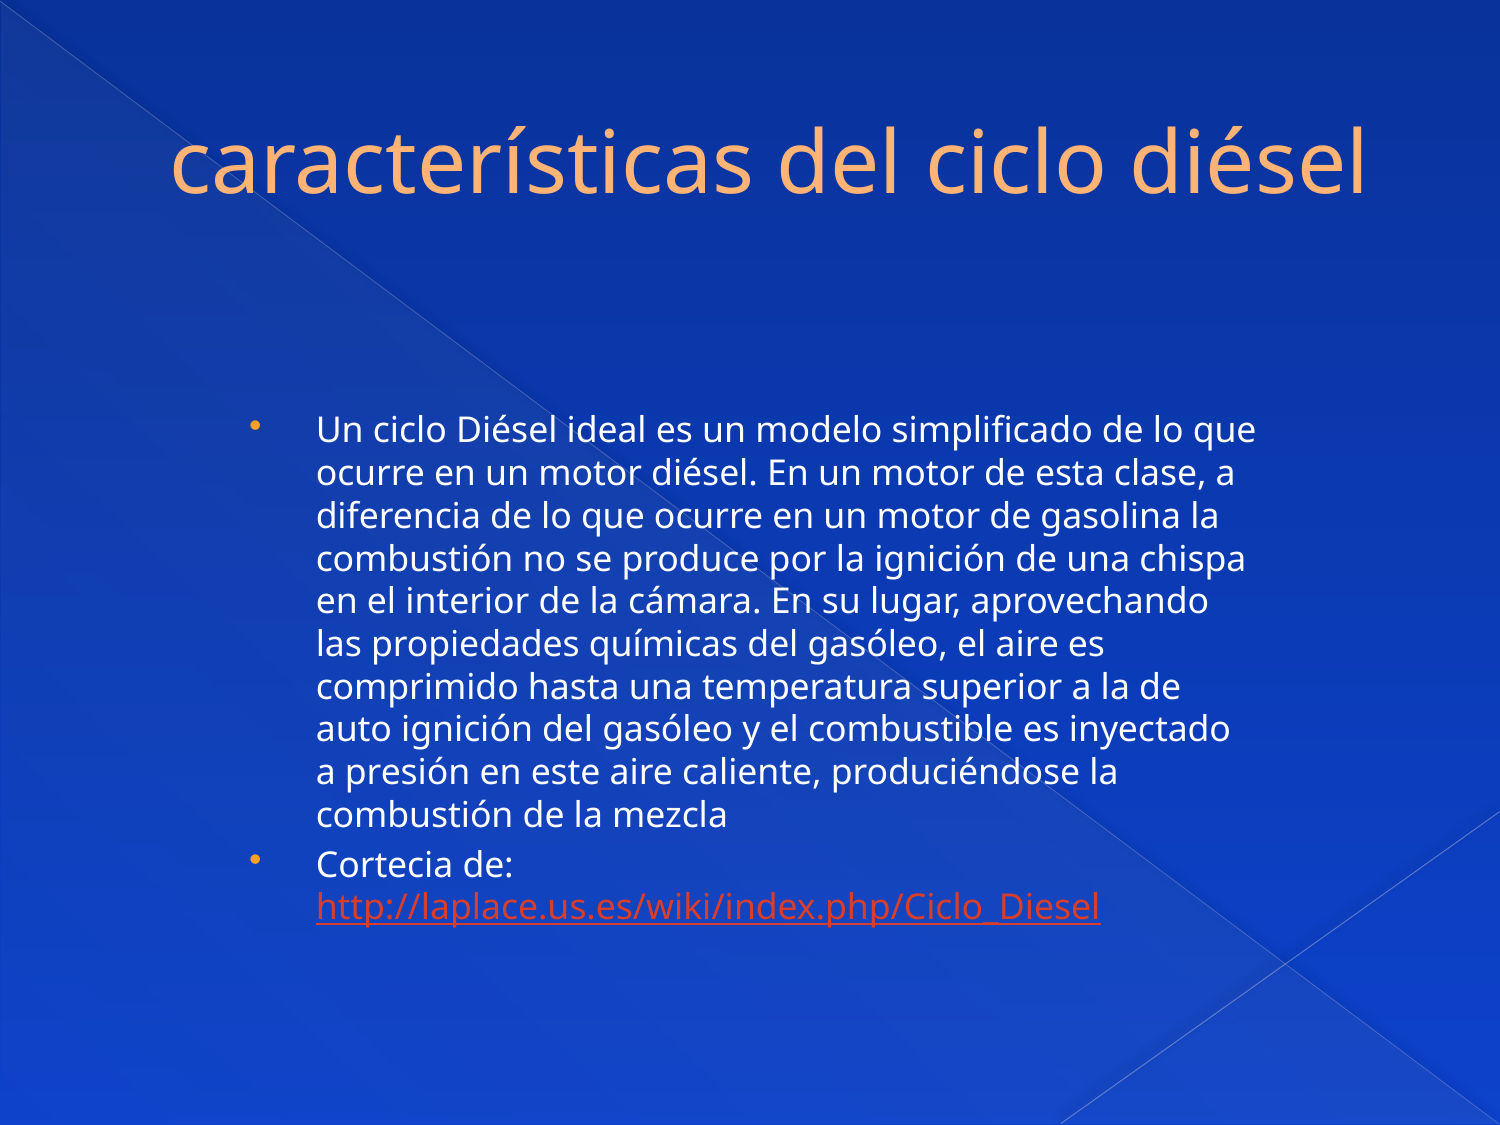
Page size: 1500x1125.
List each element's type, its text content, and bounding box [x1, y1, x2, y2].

list Un ciclo Diésel ideal es un modelo simplificado de lo que ocurre en un motor diésel. En un motor de esta clase, a diferencia de lo que ocurre en un motor de gasolina la combustión no se produce por la ignición de una chispa en el interior de la cámara. En su lugar, aprovechando las propiedades químicas del gasóleo, el aire es comprimido hasta una temperatura superior a la de auto ignición del gasóleo y el combustible es inyectado a presión en este aire caliente, produciéndose la combustión de la mezcla Cortecia de: http://laplace.us.es/wiki/index.php/Ciclo_Diesel [225, 399, 1275, 941]
title características del ciclo diésel [75, 43, 1425, 274]
